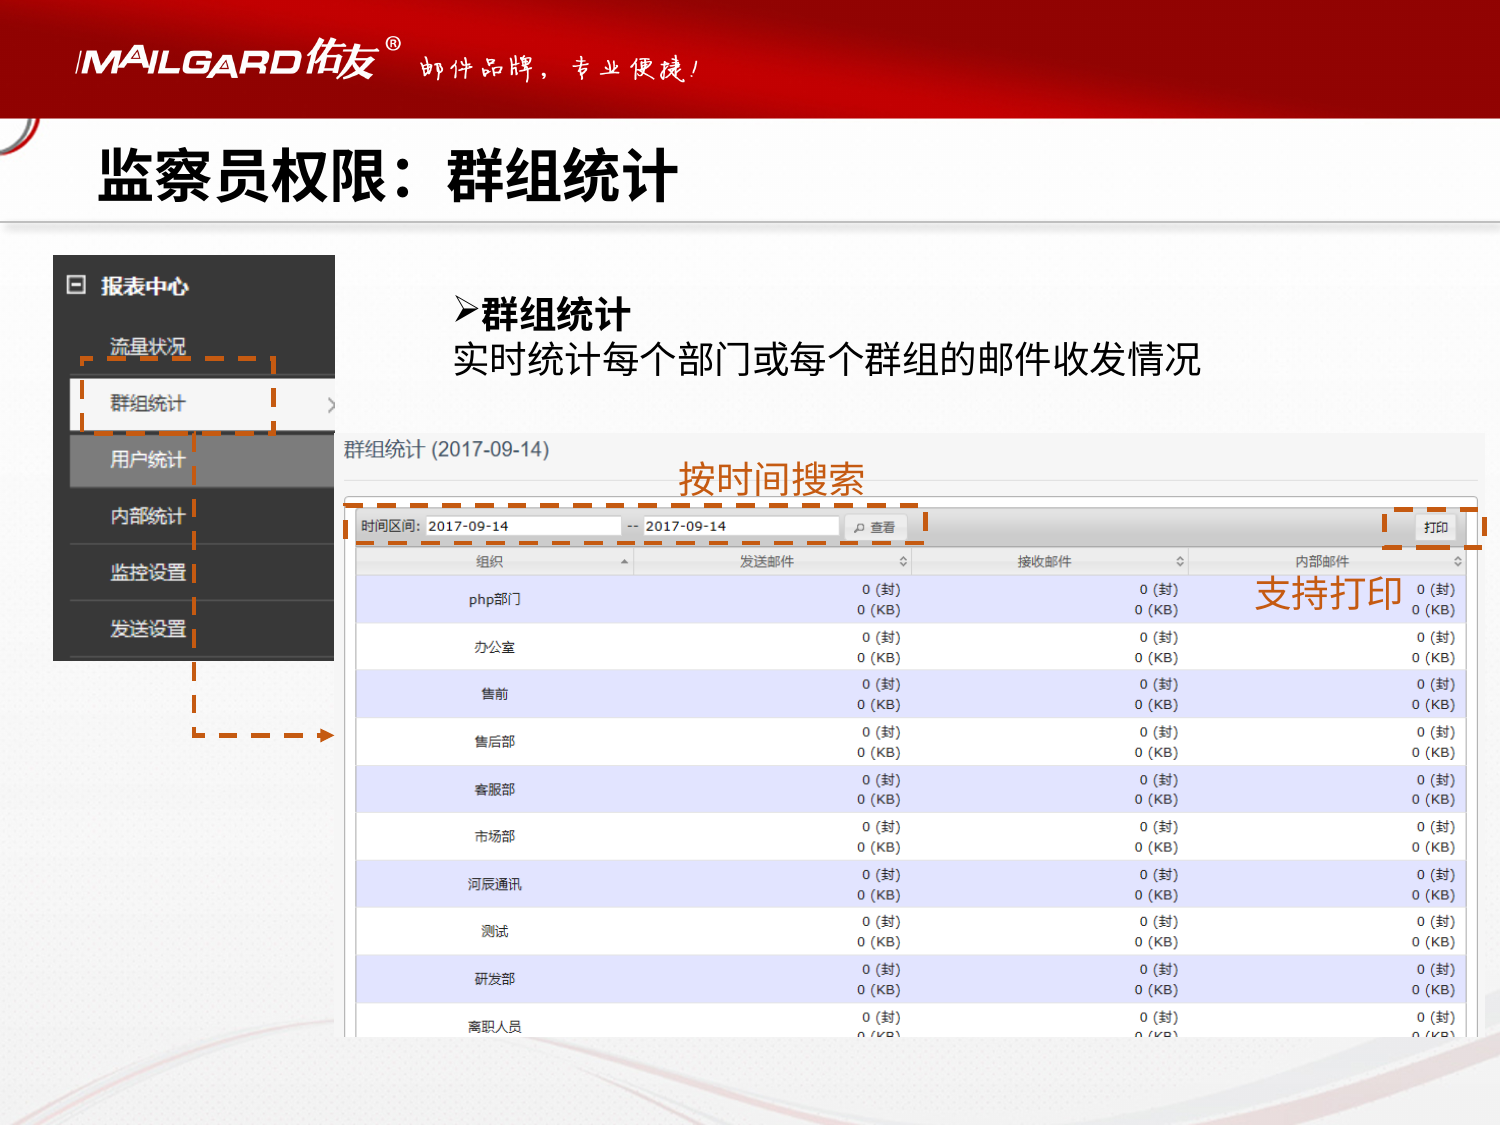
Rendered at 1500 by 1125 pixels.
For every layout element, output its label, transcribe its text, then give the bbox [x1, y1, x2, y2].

text_box 群组统计 实时统计每个部门或每个群组的邮件收发情况 [437, 283, 1435, 389]
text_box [113, 514, 415, 655]
picture [0, 0, 1500, 221]
text_box 监察员权限：群组统计 [82, 131, 824, 217]
picture [0, 223, 1500, 1125]
